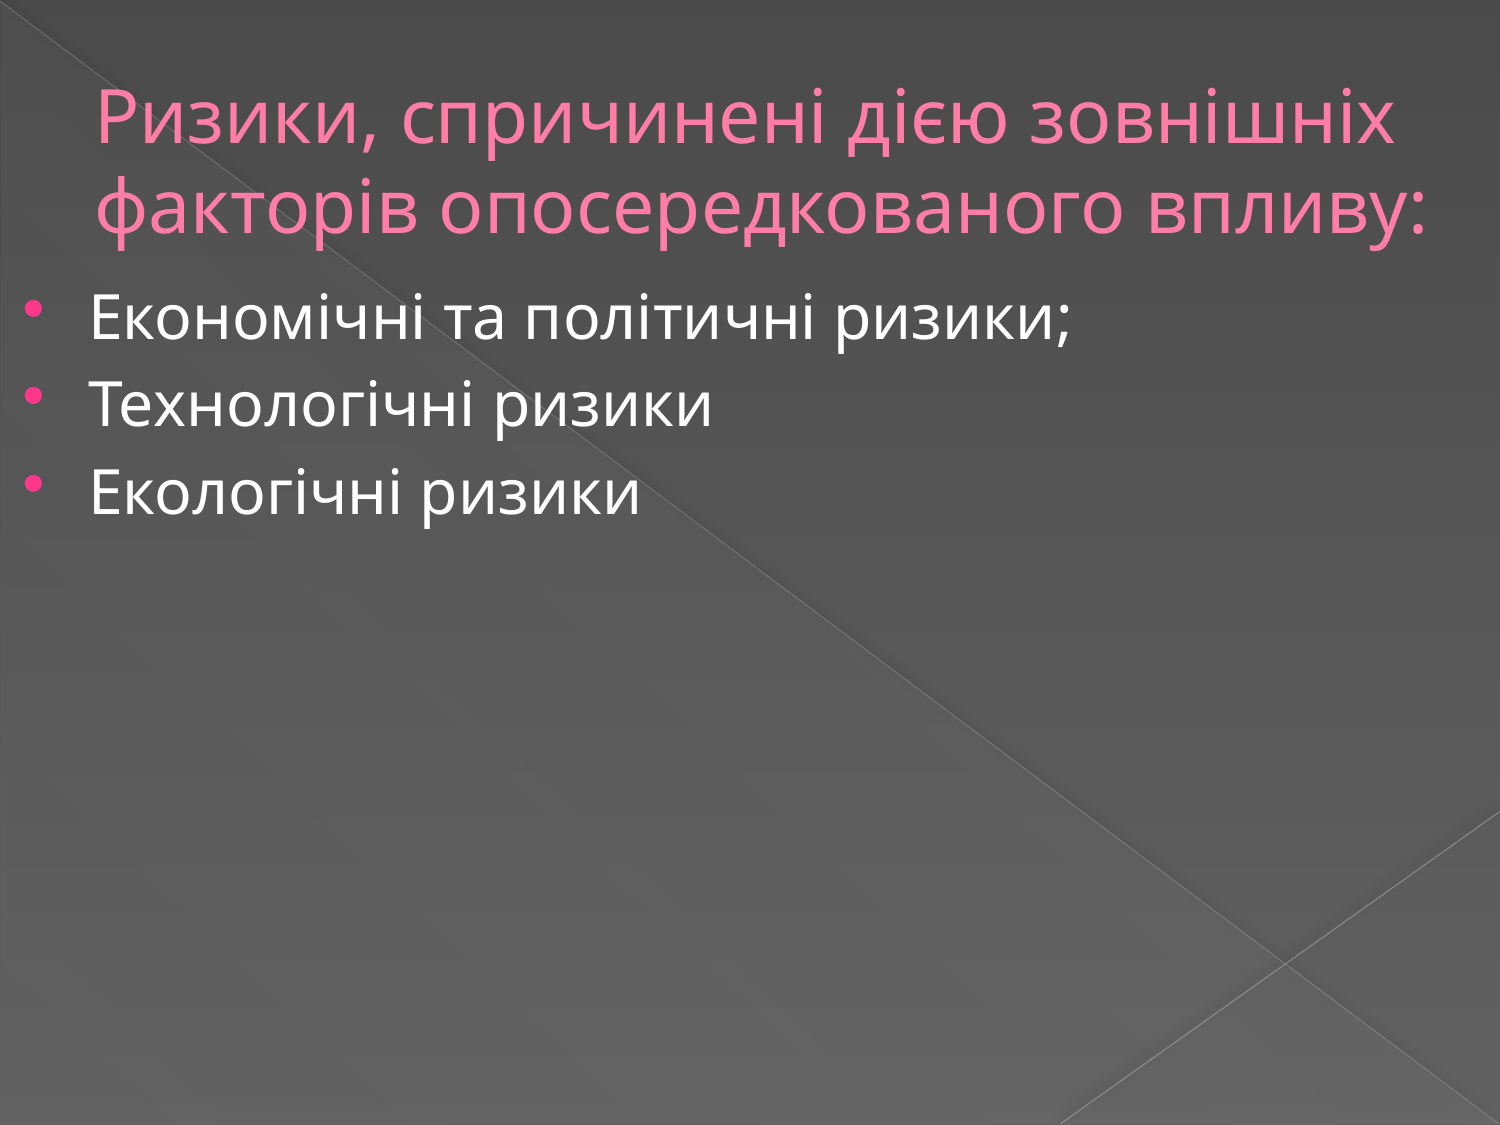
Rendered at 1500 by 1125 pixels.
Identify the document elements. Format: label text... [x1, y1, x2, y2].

list Економічні та політичні ризики; Технологічні ризики Екологічні ризики [0, 269, 1500, 1125]
title Ризики, спричинені дією зовнішніх факторів опосередкованого впливу: [0, 43, 1500, 269]
